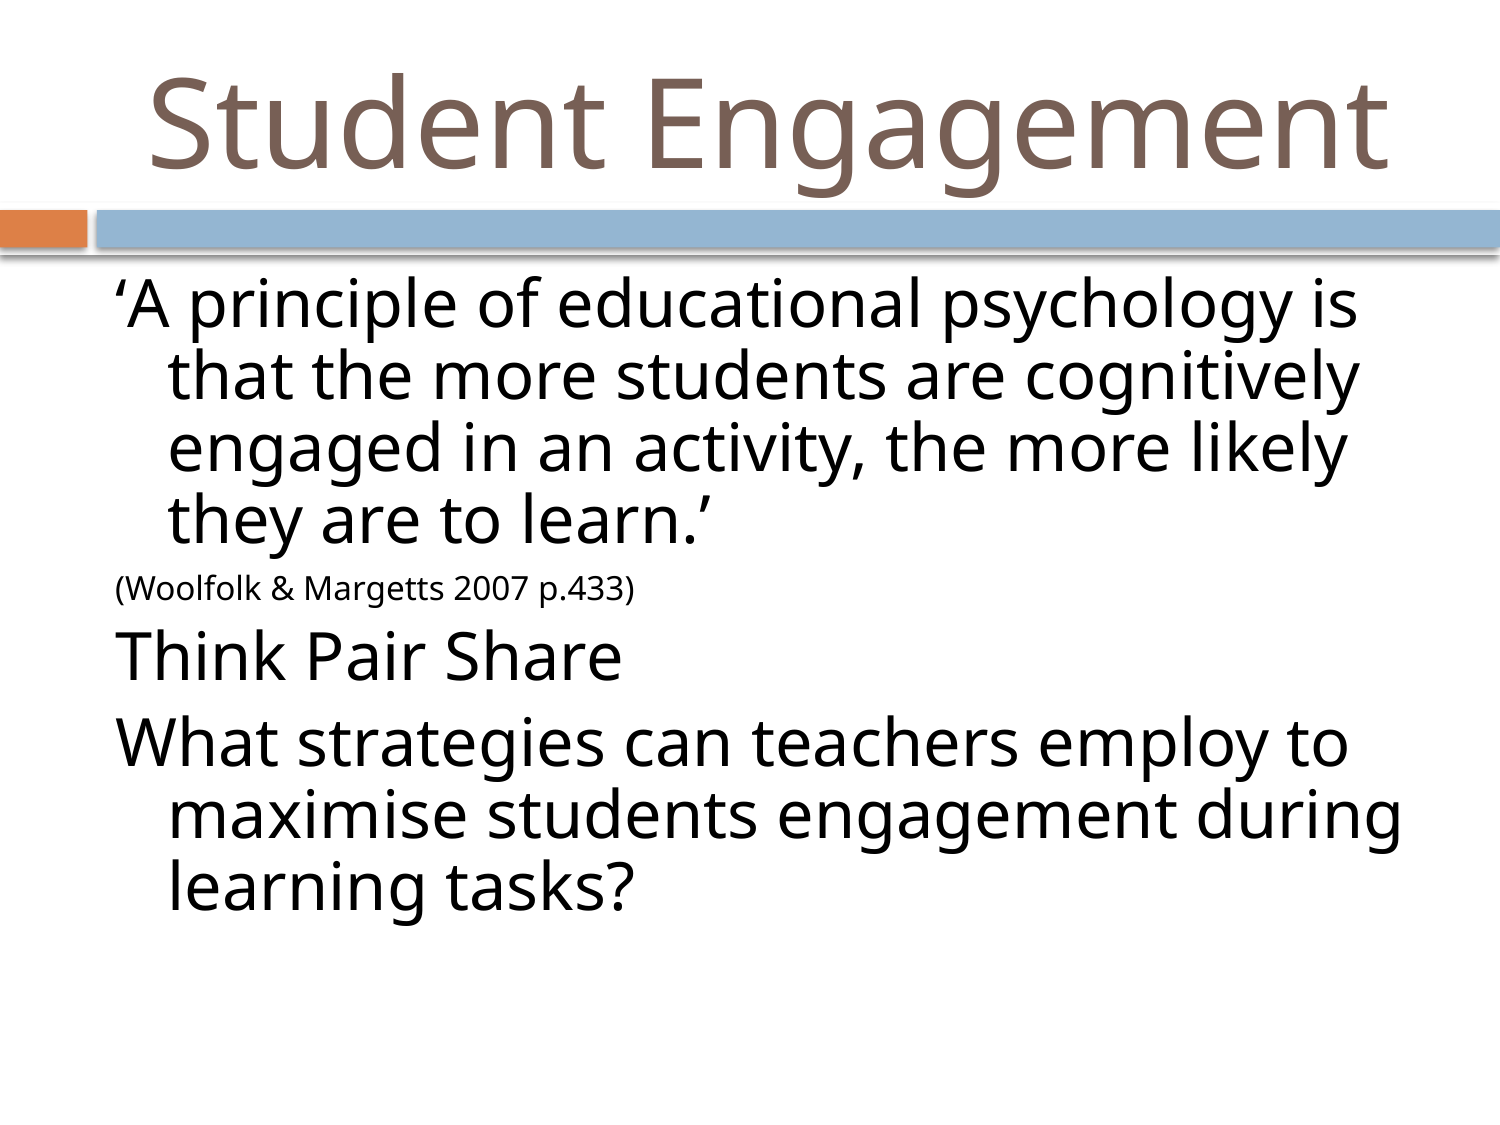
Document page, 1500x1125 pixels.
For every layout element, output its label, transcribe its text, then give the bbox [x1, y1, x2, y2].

list ‘A principle of educational psychology is that the more students are cognitively engaged in an activity, the more likely they are to learn.’ (Woolfolk & Margetts 2007 p.433) Think Pair Share What strategies can teachers employ to maximise students engagement during learning tasks? [100, 262, 1438, 1005]
title Student Engagement [100, 37, 1438, 200]
